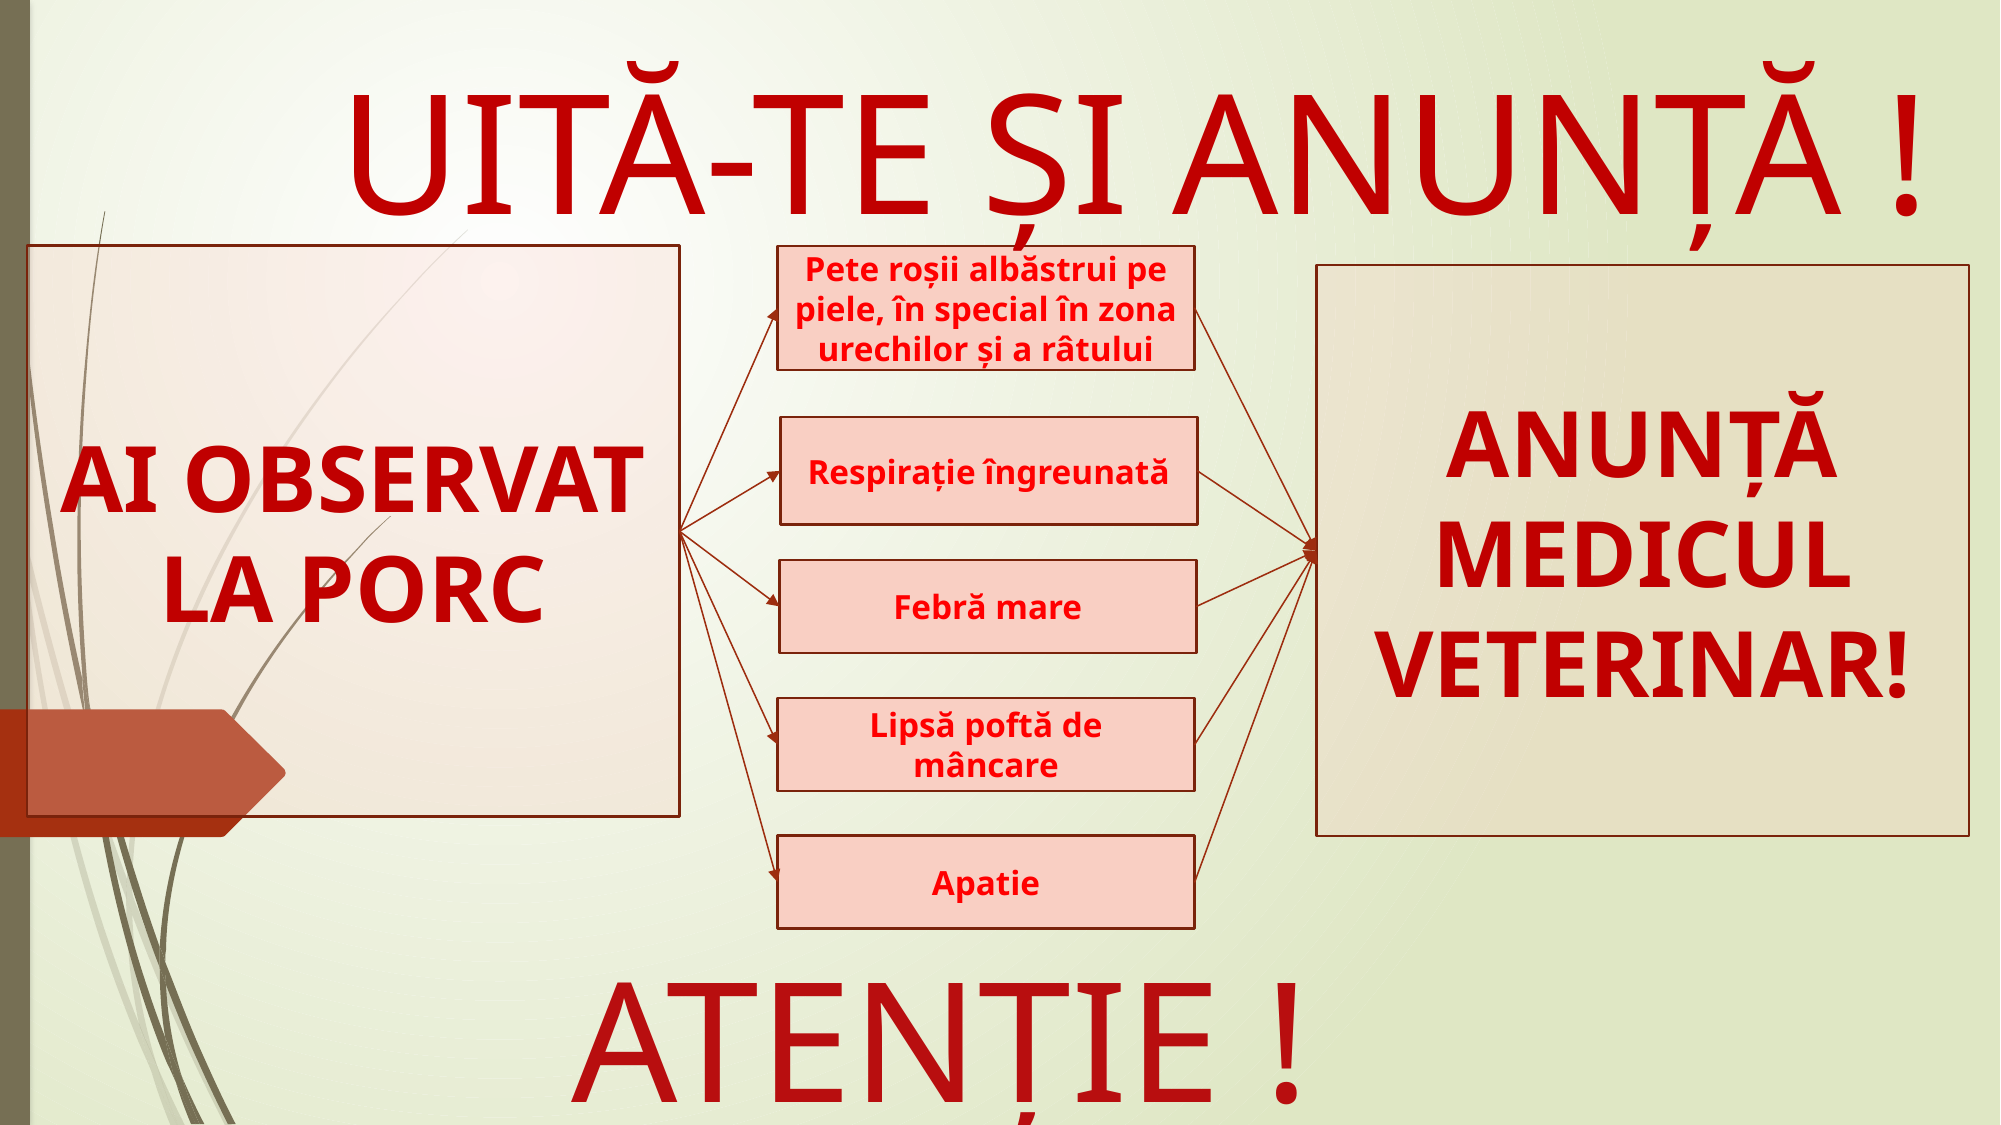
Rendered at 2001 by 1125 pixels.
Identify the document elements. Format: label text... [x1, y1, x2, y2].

text_box Respirație îngreunată [781, 416, 1189, 526]
text_box Lipsă poftă de mâncare [781, 697, 1189, 792]
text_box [1194, 550, 1317, 883]
text_box ATENȚIE ! [407, 947, 1474, 1125]
text_box Apatie [776, 834, 1196, 930]
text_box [1197, 470, 1317, 549]
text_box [679, 307, 778, 470]
text_box Pete roșii albăstrui pe piele, în special în zona urechilor și a râtului [776, 245, 1196, 371]
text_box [679, 531, 778, 883]
text_box UITĂ-TE ȘI ANUNȚĂ ! [325, 0, 2000, 198]
text_box Febră mare [782, 559, 1188, 654]
text_box AI OBSERVAT LA PORC [26, 244, 681, 818]
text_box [1194, 307, 1317, 472]
text_box ANUNȚĂ MEDICUL VETERINAR! [1315, 264, 1970, 837]
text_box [679, 470, 781, 531]
